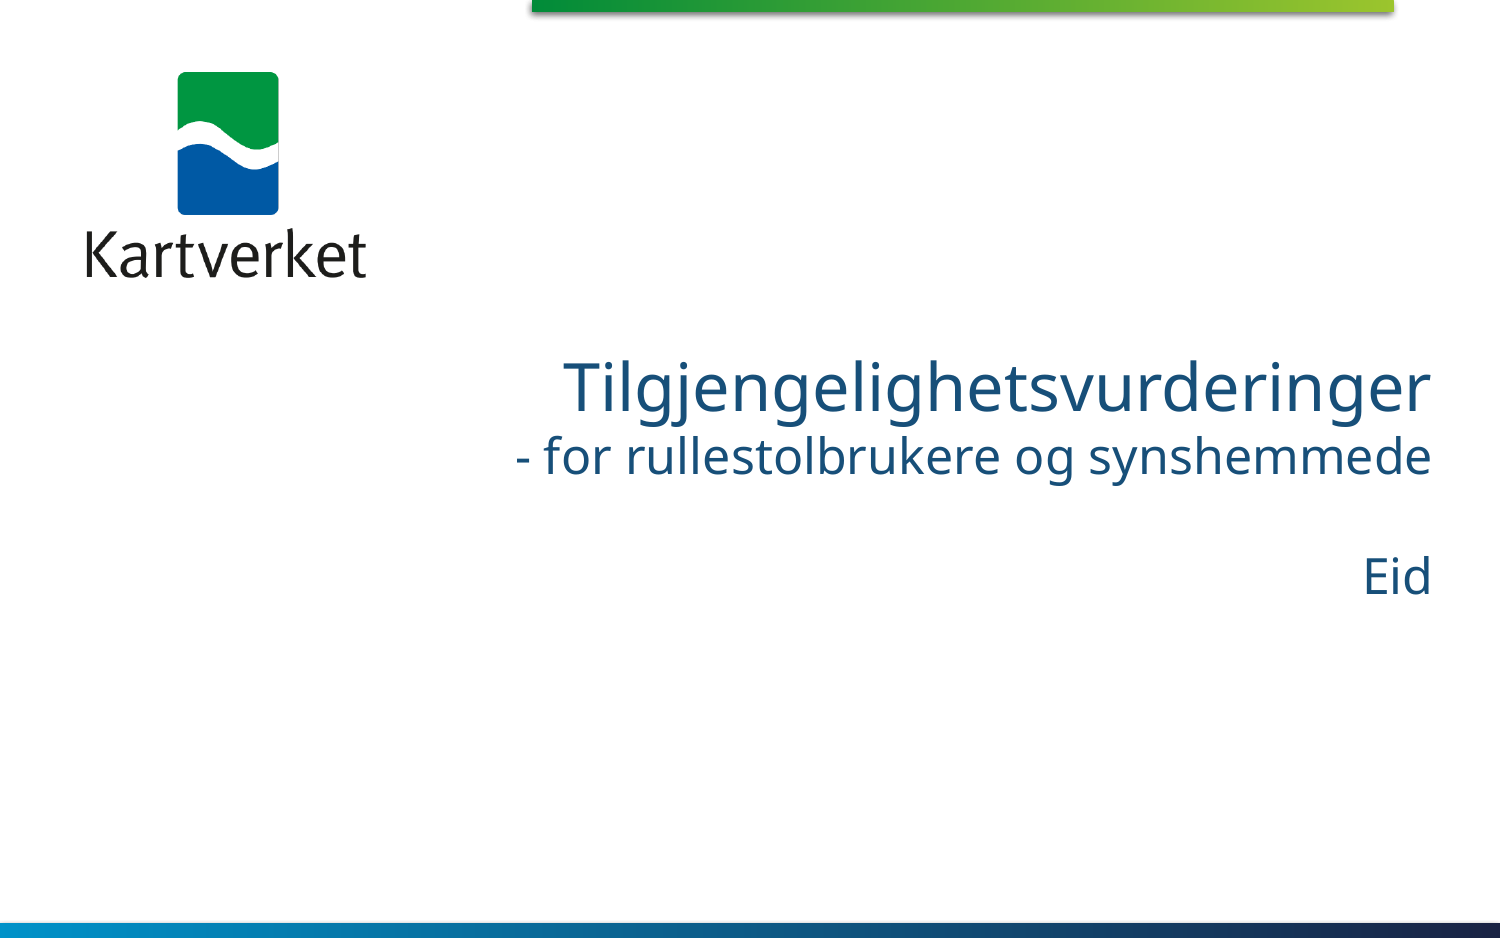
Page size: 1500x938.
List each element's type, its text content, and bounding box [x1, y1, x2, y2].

text_box Tilgjengelighetsvurderinger - for rullestolbrukere og synshemmede Eid [66, 337, 1449, 613]
